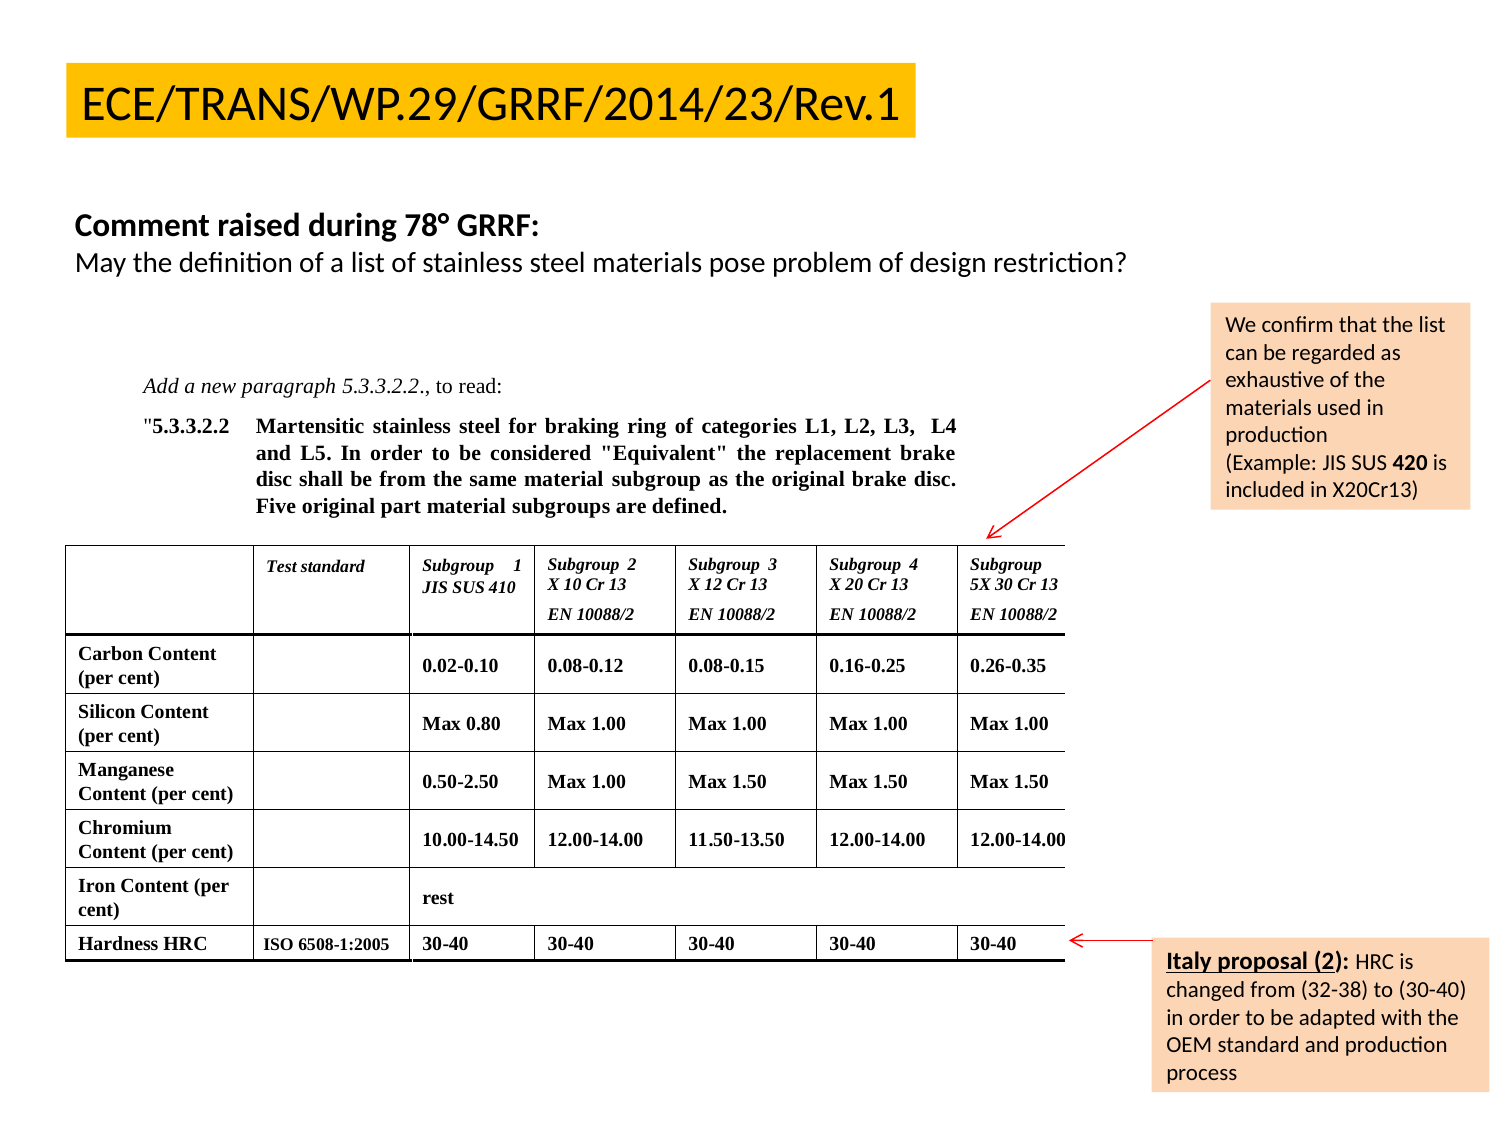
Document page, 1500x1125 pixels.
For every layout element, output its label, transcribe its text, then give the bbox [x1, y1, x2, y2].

text_box ECE/TRANS/WP.29/GRRF/2014/23/Rev.1 [66, 62, 916, 138]
picture [17, 373, 1066, 988]
slide_number 16 [1074, 1042, 1425, 1103]
text_box Italy proposal (2): HRC is changed from (32-38) to (30-40) in order to be adapted with the OEM standard and production process [1151, 937, 1490, 1093]
text_box Comment raised during 78° GRRF: May the definition of a list of stainless steel materials pose problem of design restriction? [60, 196, 1151, 286]
text_box We confirm that the list can be regarded as exhaustive of the materials used in production (Example: JIS SUS 420 is included in X20Cr13) [1210, 302, 1471, 510]
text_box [985, 379, 1211, 540]
